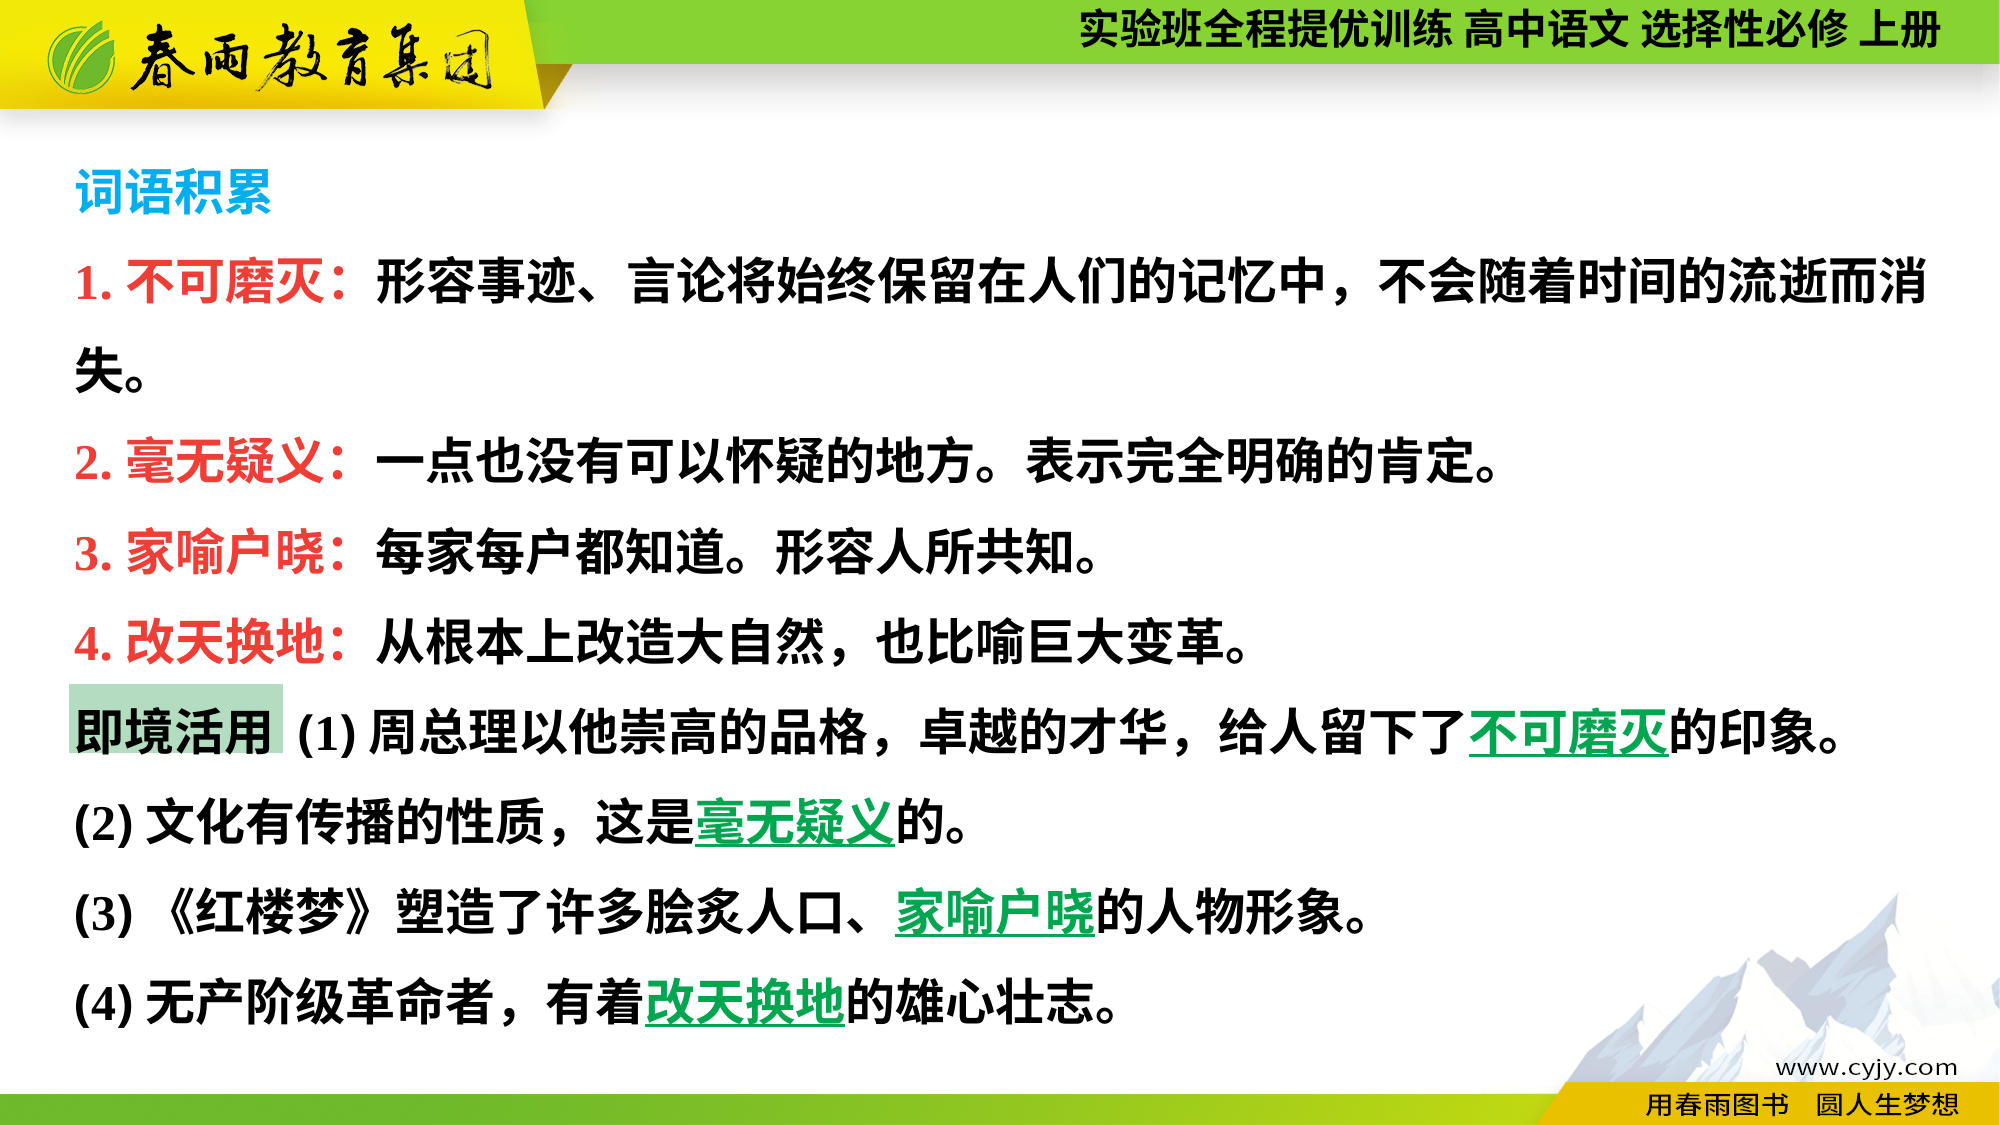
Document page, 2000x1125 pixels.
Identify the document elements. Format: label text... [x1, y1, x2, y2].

list 词语积累 1.不可磨灭：形容事迹、言论将始终保留在人们的记忆中，不会随着时间的流逝而消失。 2.毫无疑义：一点也没有可以怀疑的地方。表示完全明确的肯定。 3.家喻户晓：每家每户都知道。形容人所共知。 4.改天换地：从根本上改造大自然，也比喻巨大变革。 即境活用 (1)周总理以他崇高的品格，卓越的才华，给人留下了不可磨灭的印象。 (2)文化有传播的性质，这是毫无疑义的。 (3)《红楼梦》塑造了许多脍炙人口、家喻户晓的人物形象。 (4)无产阶级革命者，有着改天换地的雄心壮志。 [59, 122, 1944, 1047]
picture [0, 0, 2000, 1125]
